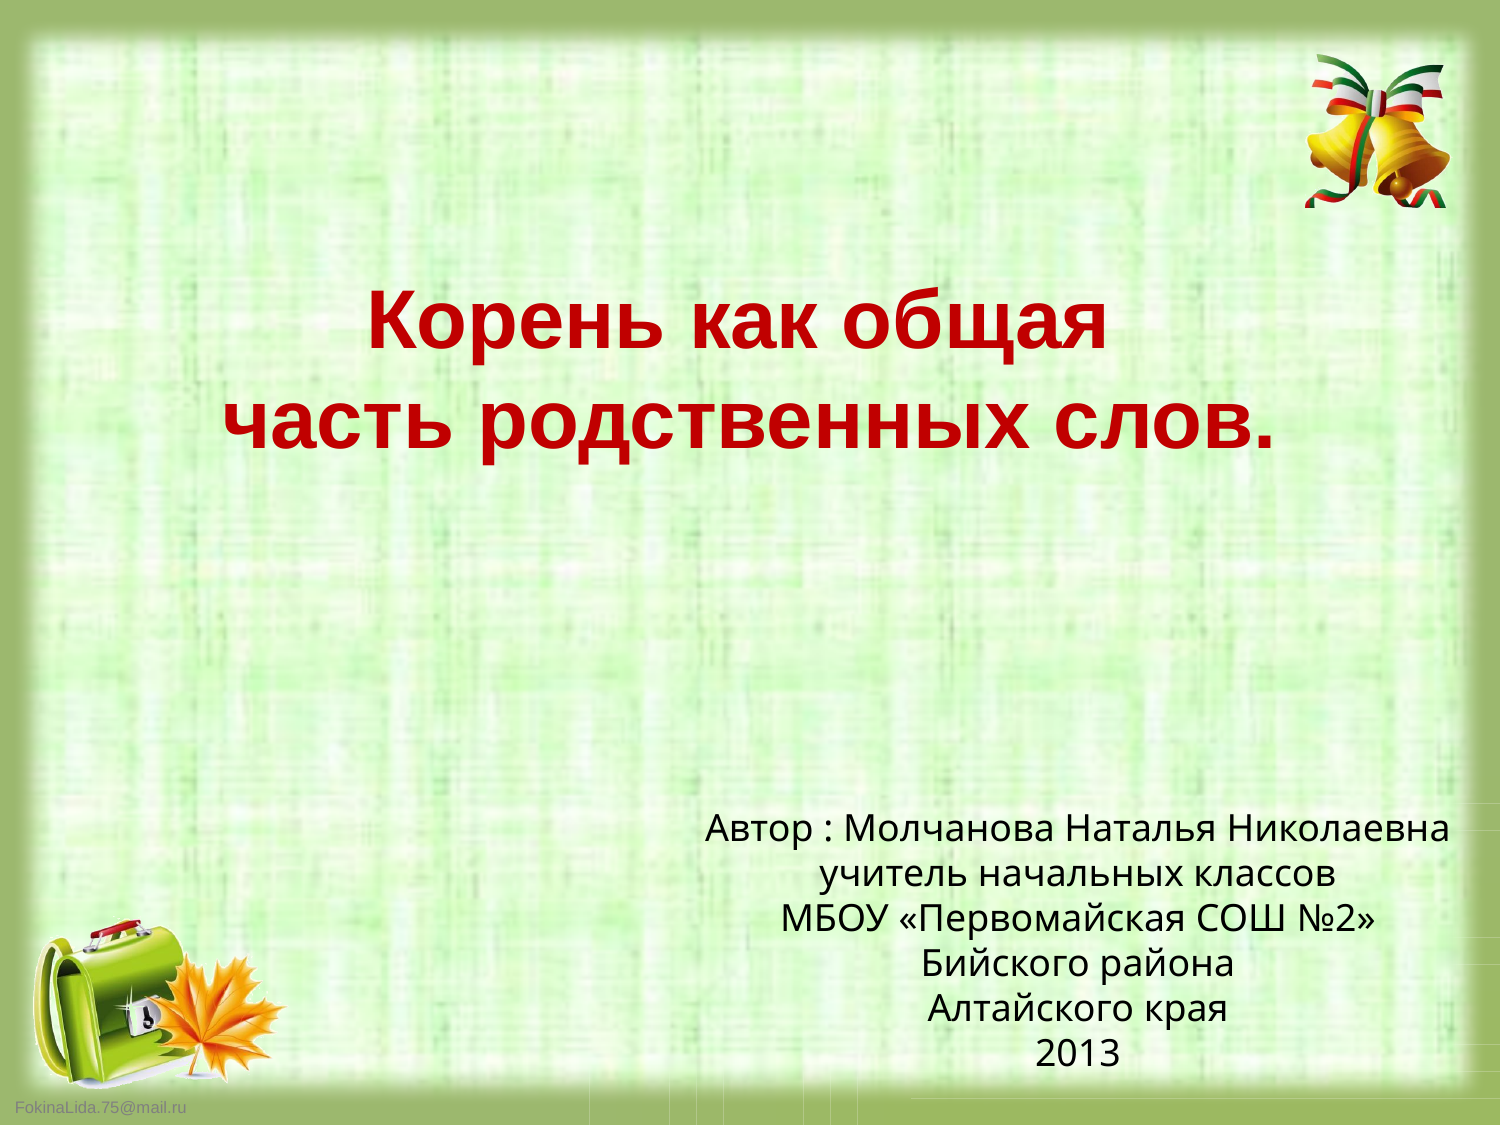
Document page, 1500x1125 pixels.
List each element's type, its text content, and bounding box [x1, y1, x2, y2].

picture [29, 49, 1456, 1096]
text_box Автор : Молчанова Наталья Николаевна учитель начальных классов МБОУ «Первомайская СОШ №2» Бийского района Алтайского края 2013 [656, 796, 1500, 1125]
text_box Корень как общая часть родственных слов. [201, 257, 1299, 473]
